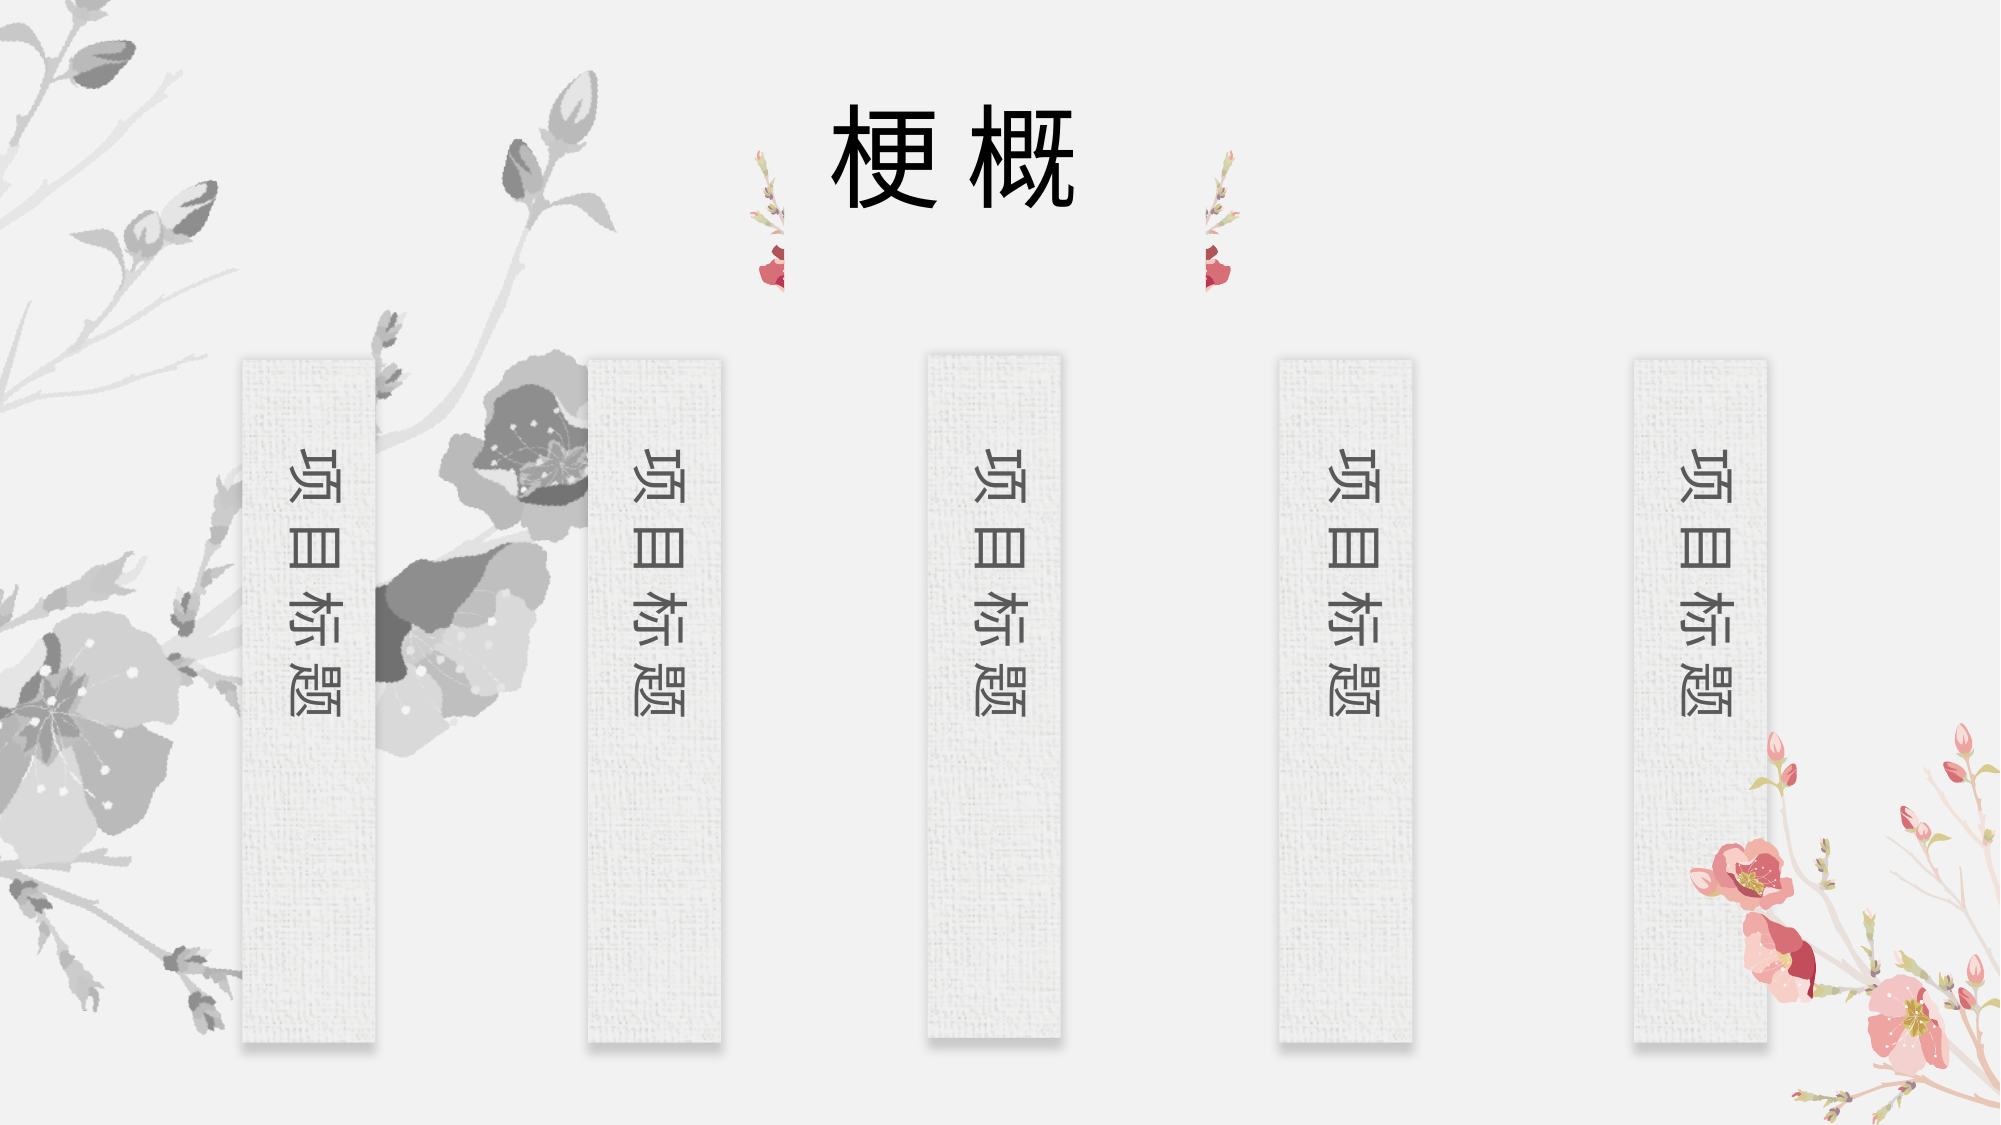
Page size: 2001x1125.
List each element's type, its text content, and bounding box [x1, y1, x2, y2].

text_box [242, 360, 376, 1043]
picture [1689, 722, 2000, 1125]
picture [0, 0, 698, 1046]
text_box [588, 360, 722, 1043]
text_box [927, 355, 1061, 1038]
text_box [1634, 360, 1768, 1043]
text_box 梗 概 [814, 79, 1383, 230]
picture [749, 150, 784, 293]
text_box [1279, 360, 1413, 1043]
picture [1205, 150, 1240, 293]
